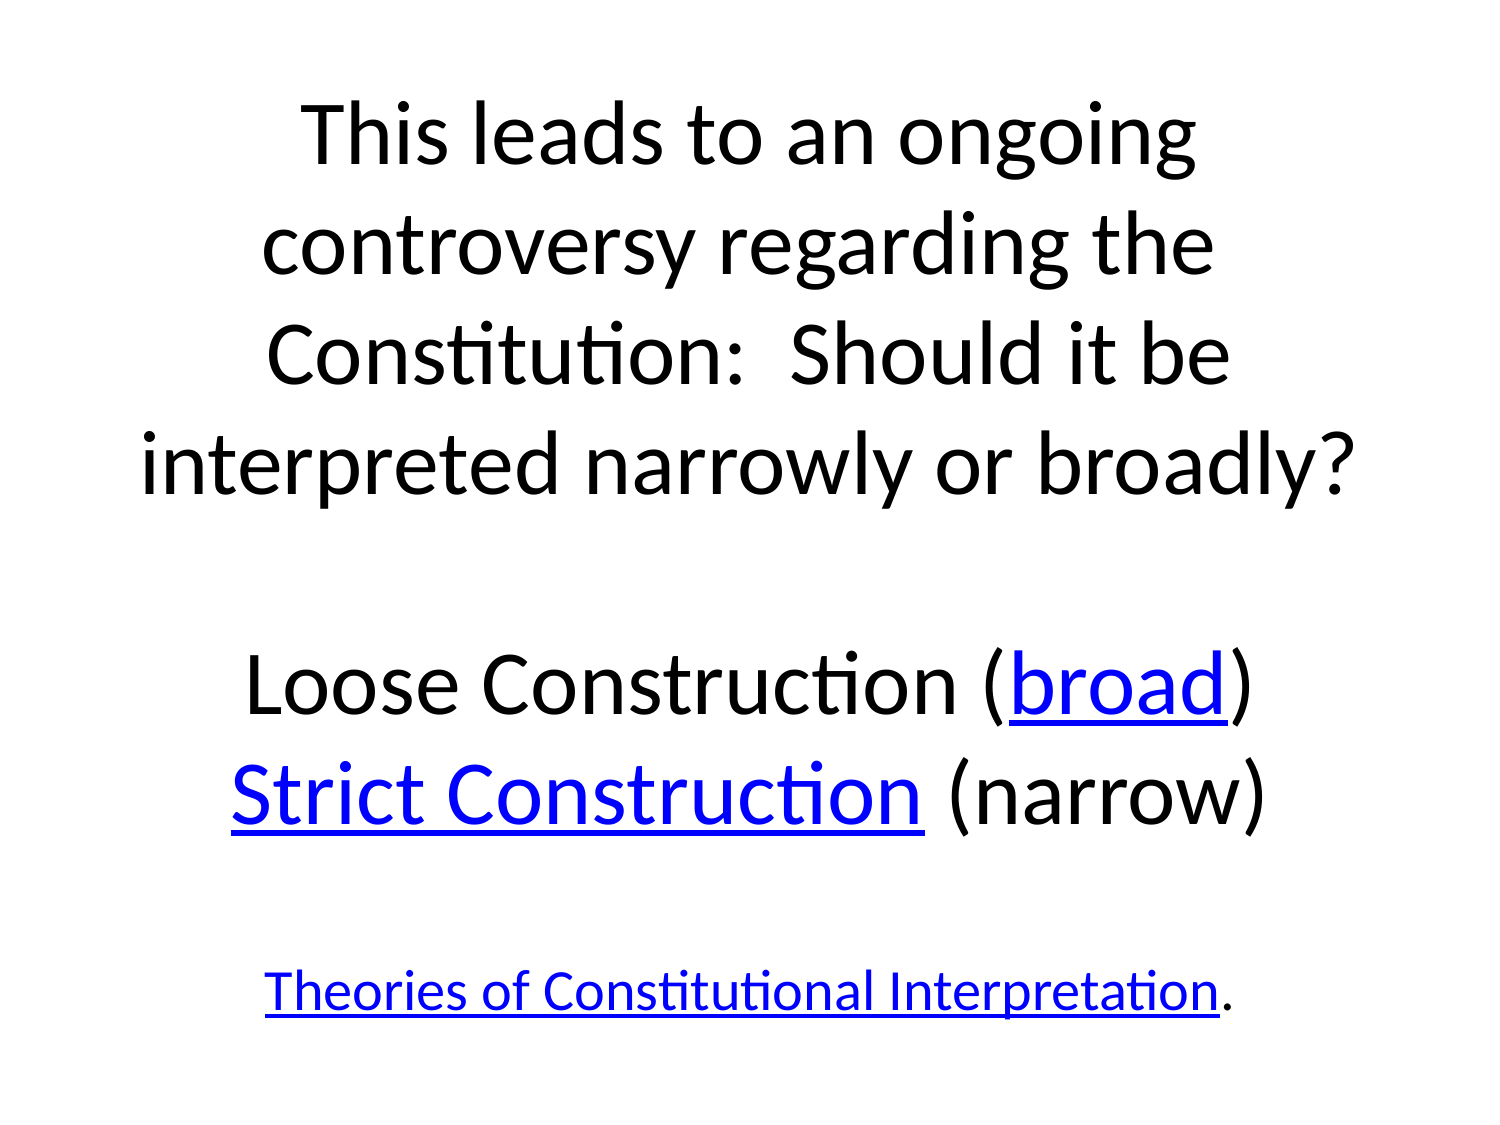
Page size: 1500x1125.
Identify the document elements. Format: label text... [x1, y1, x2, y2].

title This leads to an ongoing controversy regarding the Constitution: Should it be interpreted narrowly or broadly? Loose Construction (broad) Strict Construction (narrow) Theories of Constitutional Interpretation. [75, 45, 1425, 1050]
